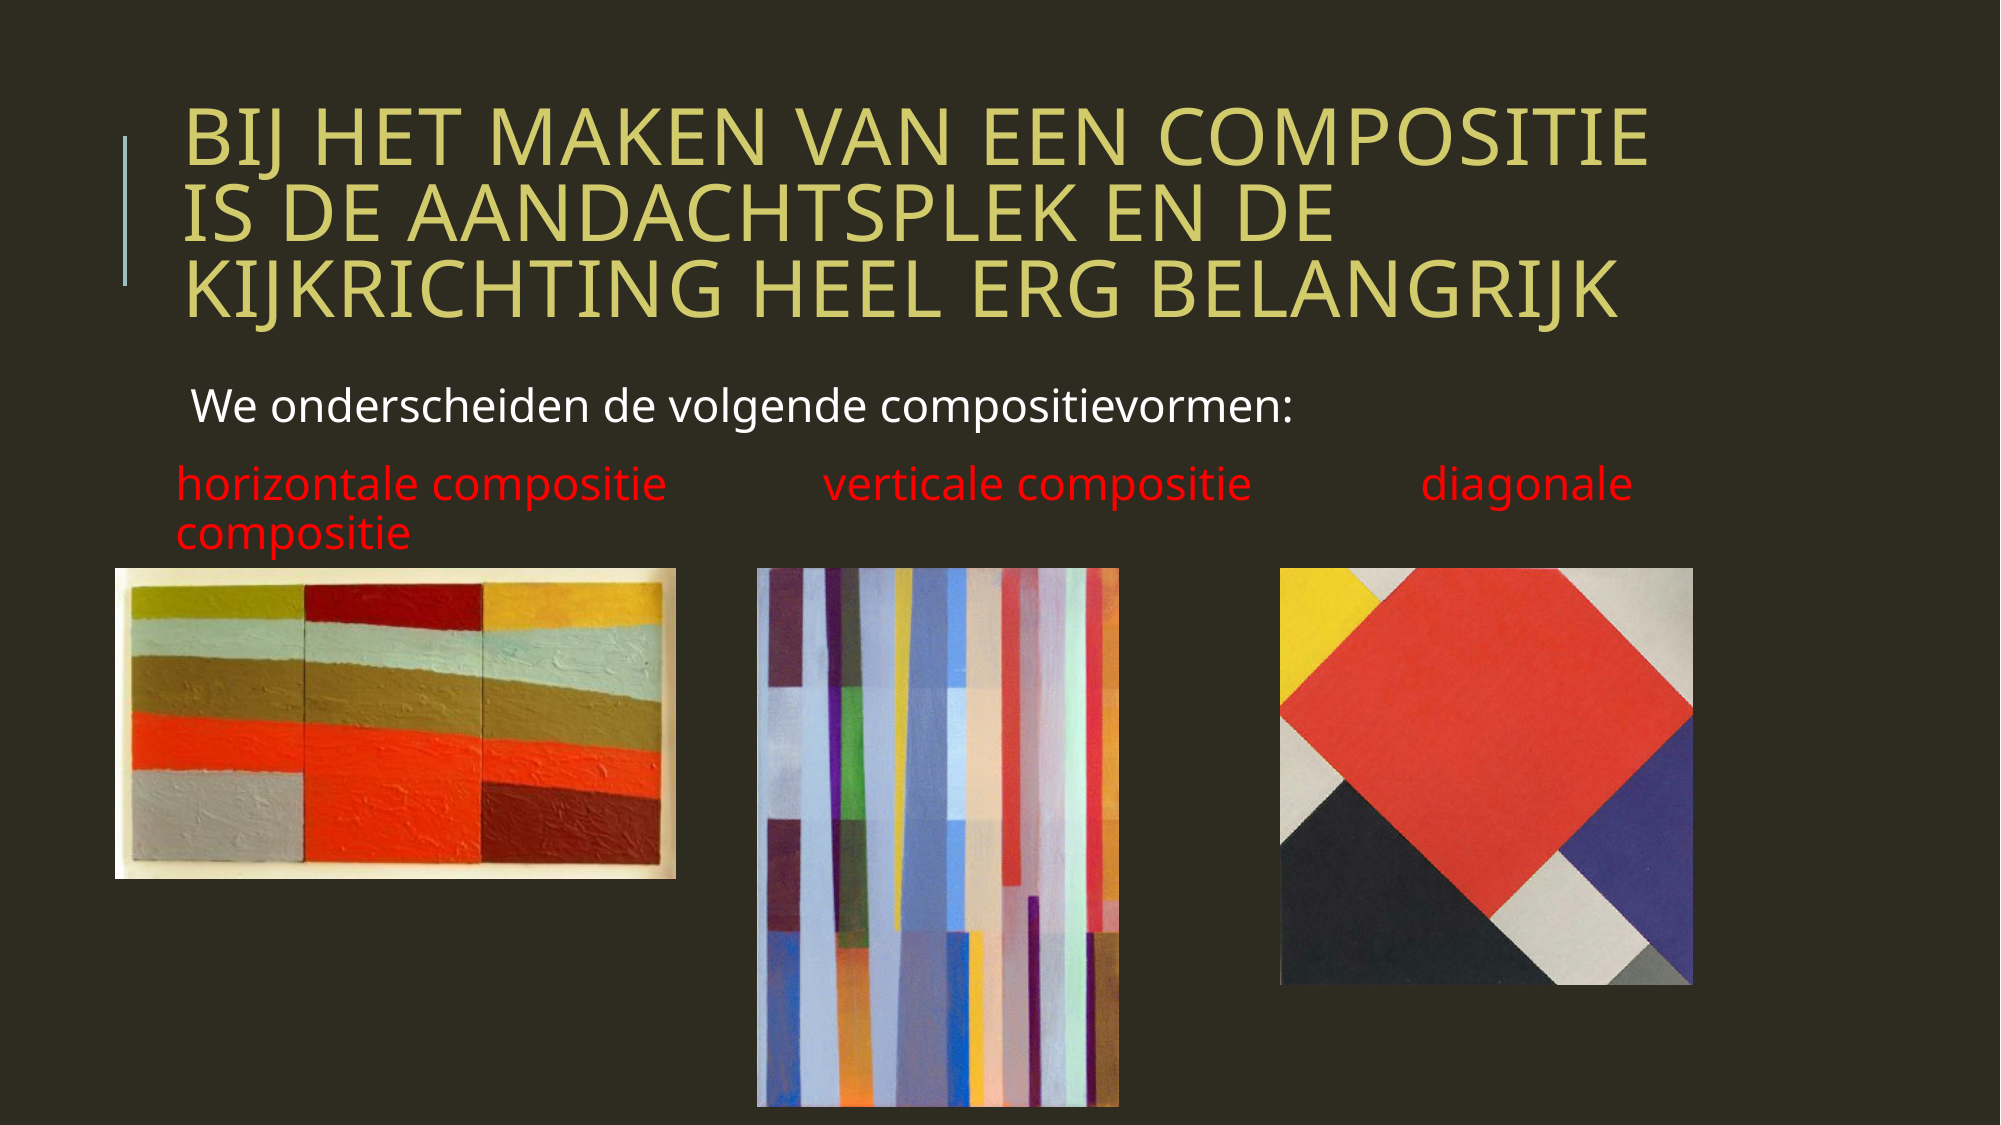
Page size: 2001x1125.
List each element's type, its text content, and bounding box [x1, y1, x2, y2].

picture [757, 567, 1119, 1108]
picture [115, 567, 676, 880]
title Bij het maken van een compositie is de aandachtsplek en de kijkrichting heel erg belangrijk [168, 96, 1763, 342]
picture [1280, 567, 1693, 985]
list We onderscheiden de volgende compositievormen: horizontale compositie verticale compositie diagonale compositie [168, 375, 1763, 1035]
